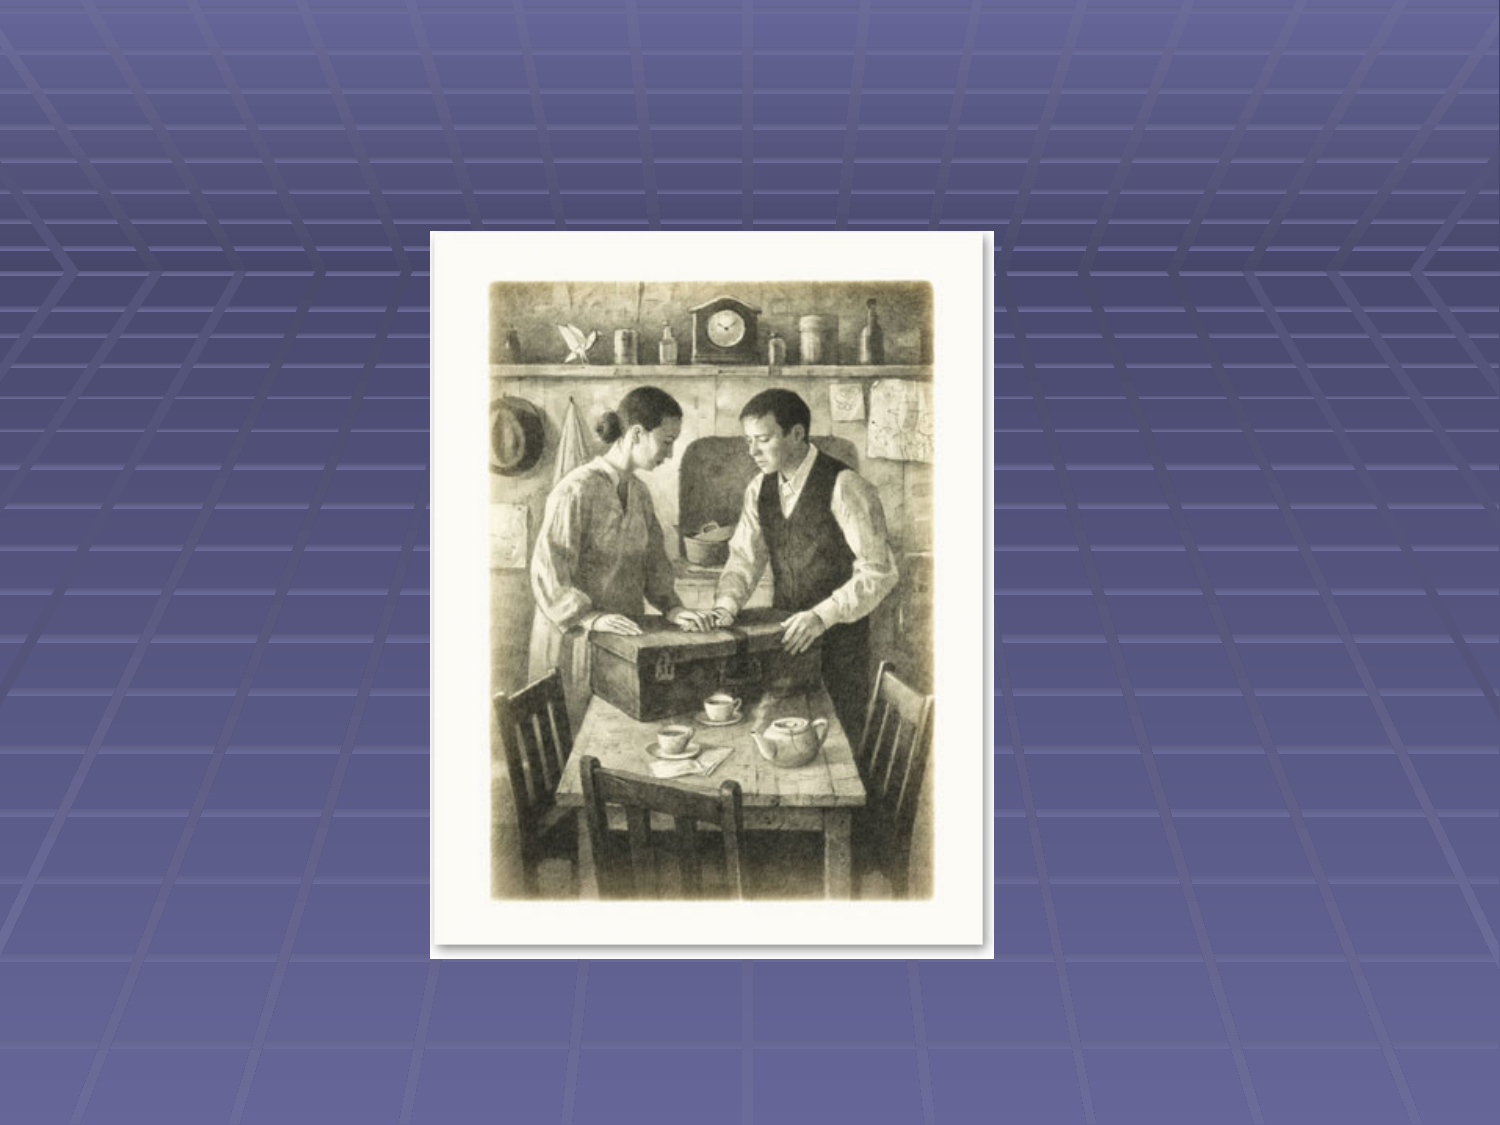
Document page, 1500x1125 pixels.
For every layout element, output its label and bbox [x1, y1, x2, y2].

picture [430, 231, 994, 959]
